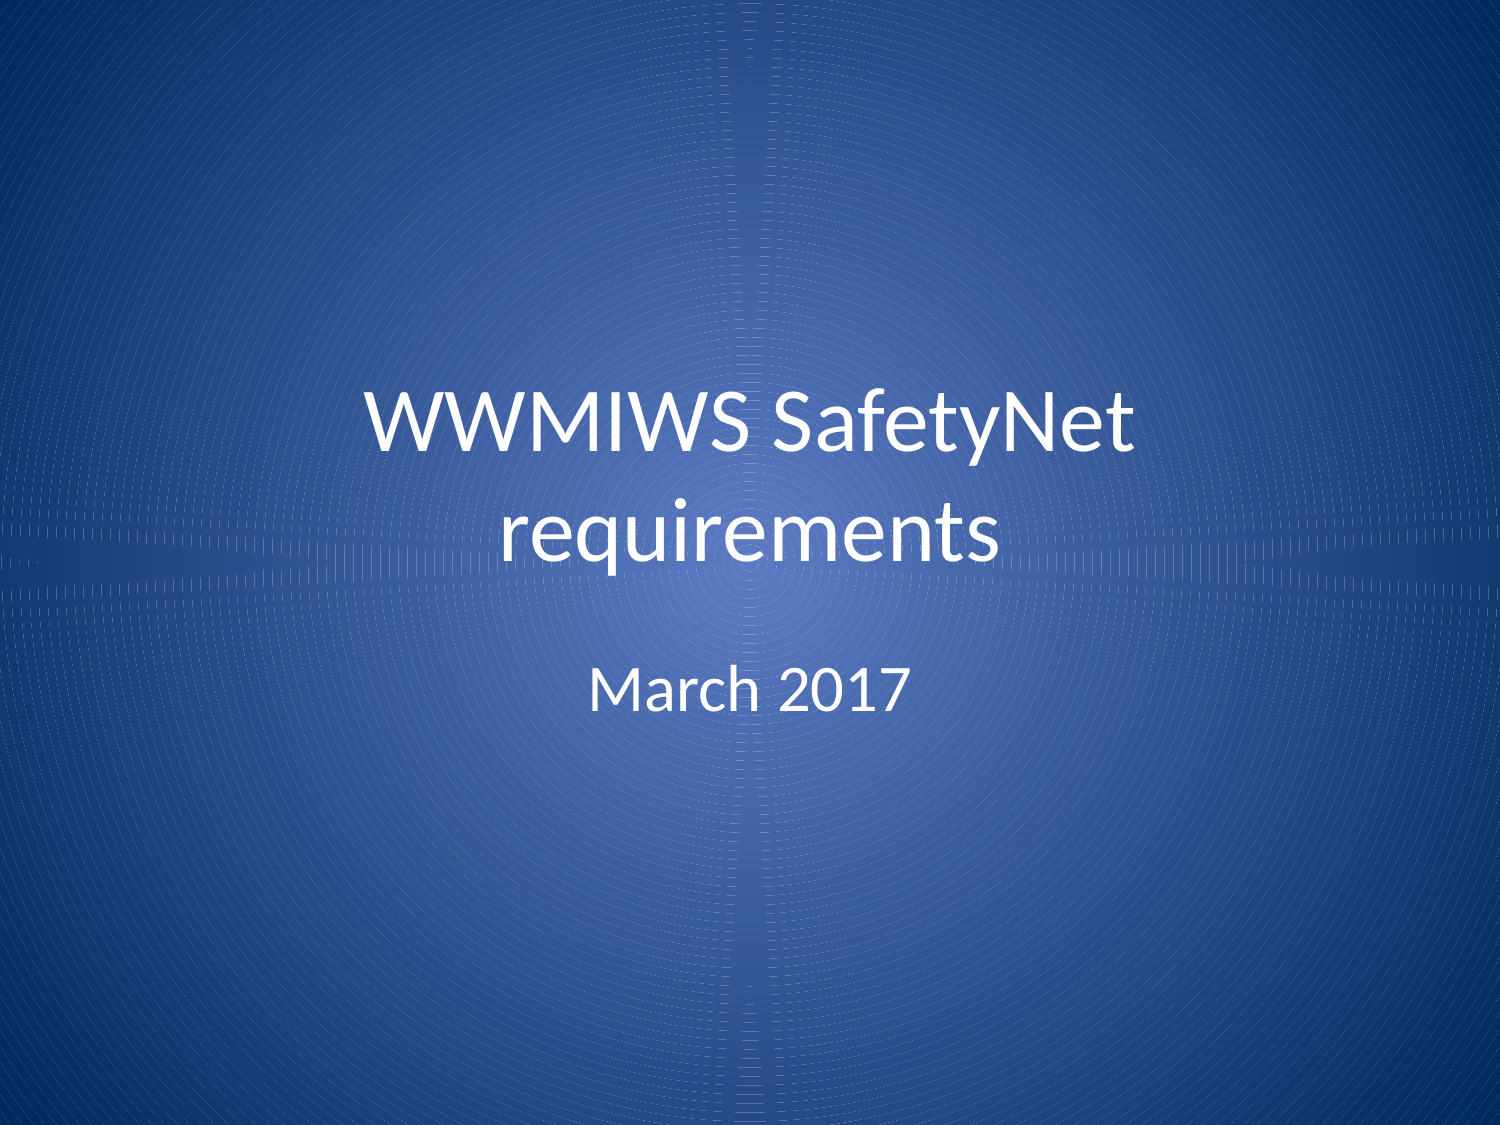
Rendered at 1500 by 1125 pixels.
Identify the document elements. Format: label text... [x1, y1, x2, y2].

subtitle March 2017 [225, 637, 1275, 925]
title WWMIWS SafetyNet requirements [112, 349, 1388, 591]
